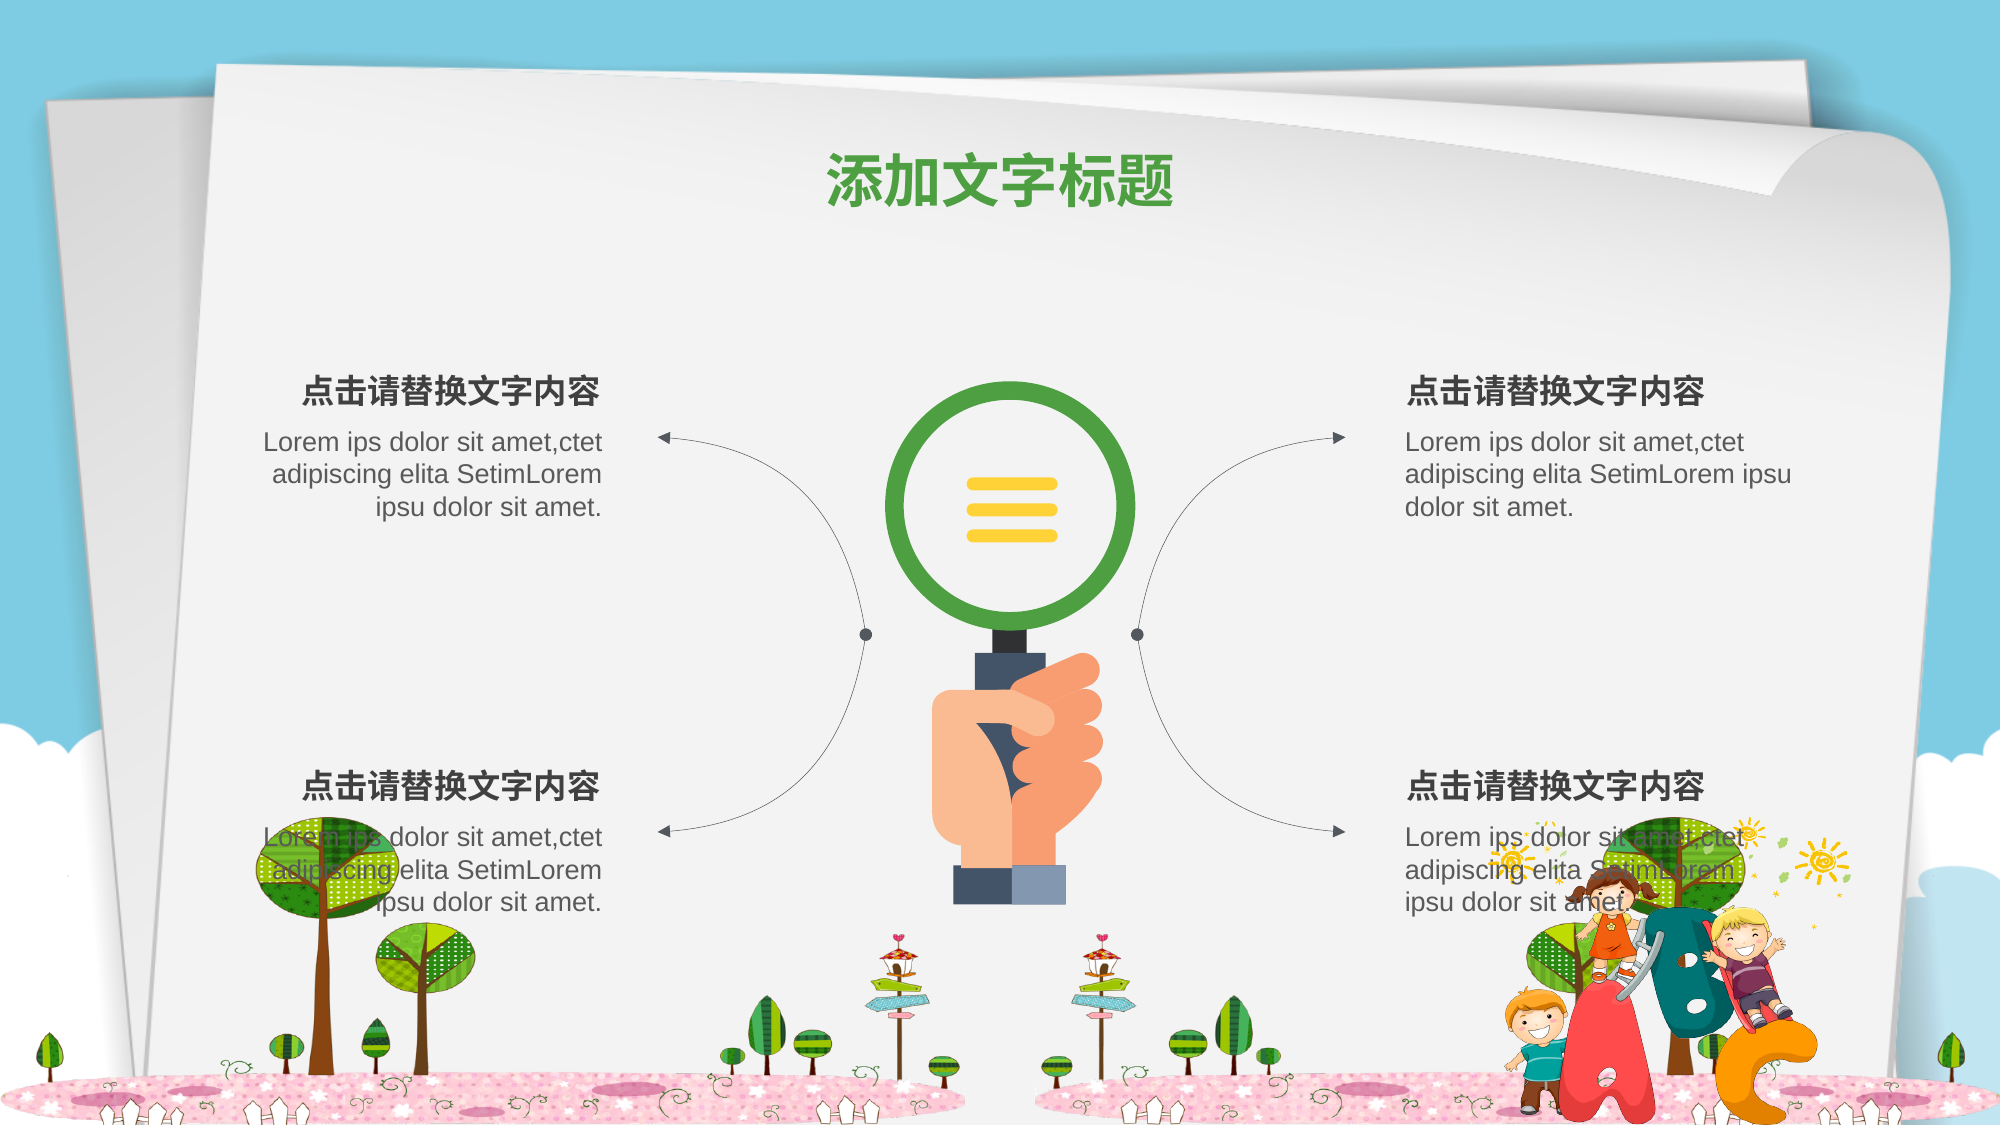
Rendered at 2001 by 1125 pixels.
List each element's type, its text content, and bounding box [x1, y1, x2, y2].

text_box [229, 368, 616, 523]
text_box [229, 763, 616, 918]
text_box 添加文字标题 [249, 132, 1750, 236]
picture [0, 0, 2000, 1125]
text_box [1136, 628, 1346, 838]
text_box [1391, 763, 1767, 918]
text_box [885, 381, 1136, 905]
text_box [657, 628, 872, 838]
text_box [657, 431, 865, 630]
text_box [1138, 431, 1346, 630]
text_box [1391, 368, 1794, 523]
